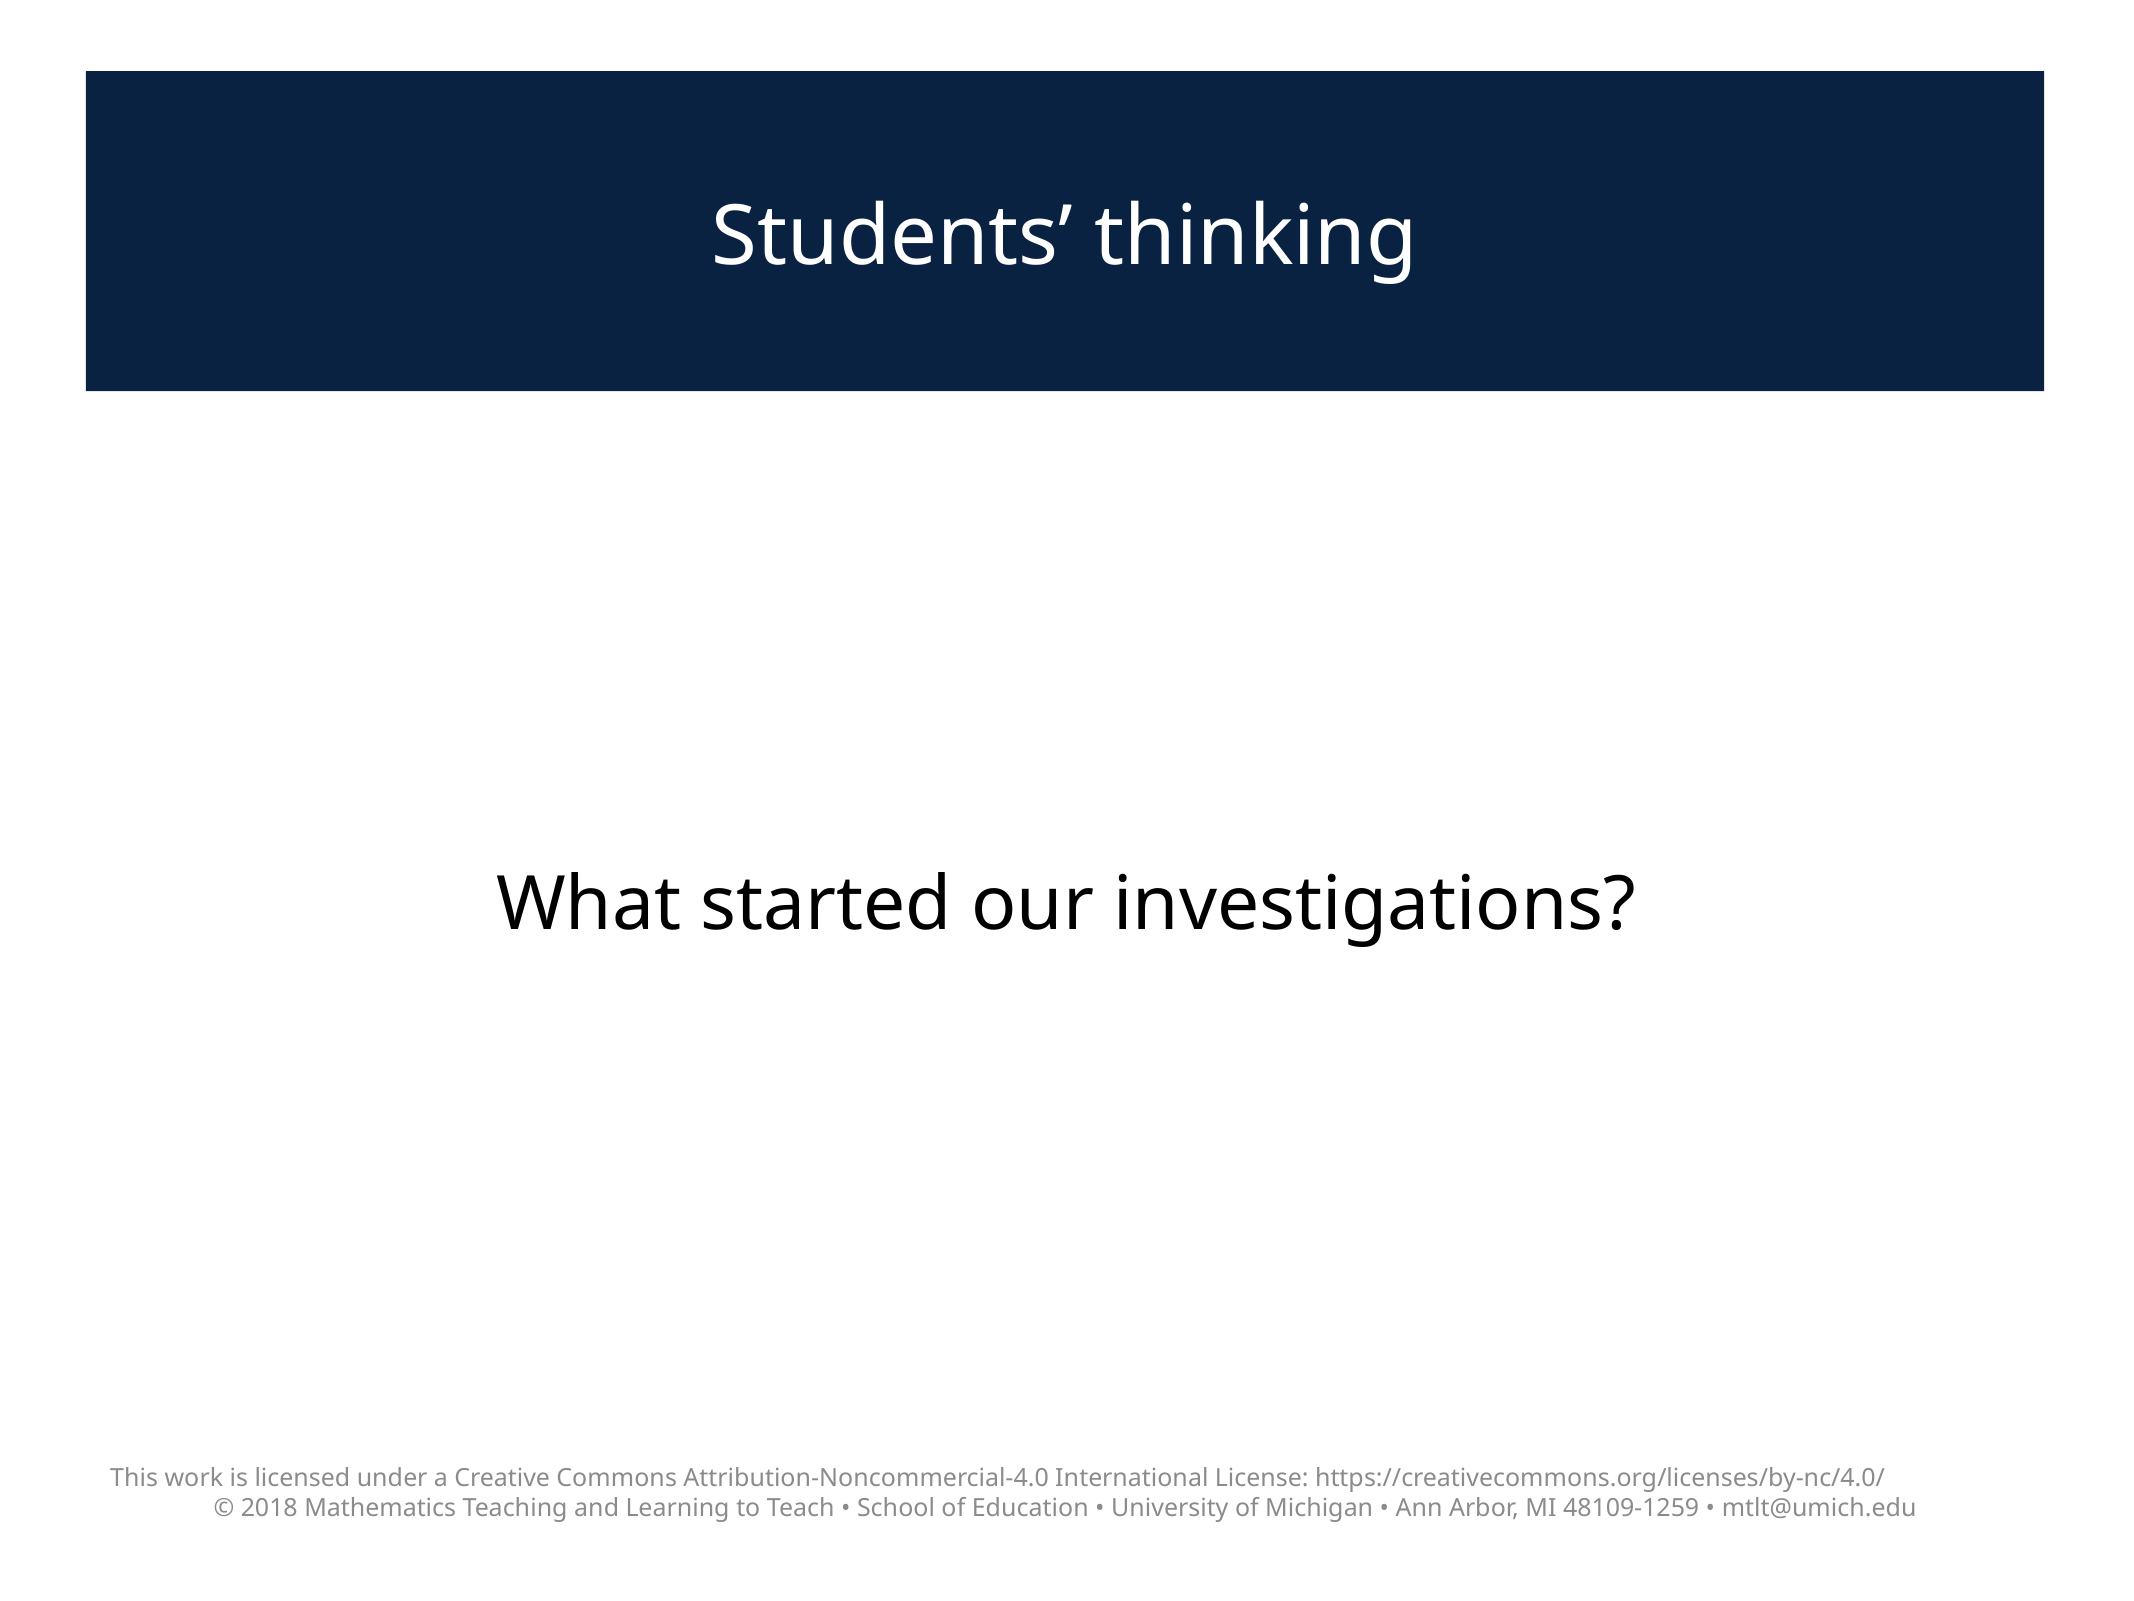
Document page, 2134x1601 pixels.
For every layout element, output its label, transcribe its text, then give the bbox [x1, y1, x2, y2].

title Students’ thinking [85, 71, 2045, 392]
text_box This work is licensed under a Creative Commons Attribution-Noncommercial-4.0 International License: https://creativecommons.org/licenses/by-nc/4.0/ © 2018 Mathematics Teaching and Learning to Teach • School of Education • University of Michigan • Ann Arbor, MI 48109-1259 • mtlt@umich.edu [88, 1436, 2045, 1547]
list What started our investigations? [88, 426, 2045, 1430]
